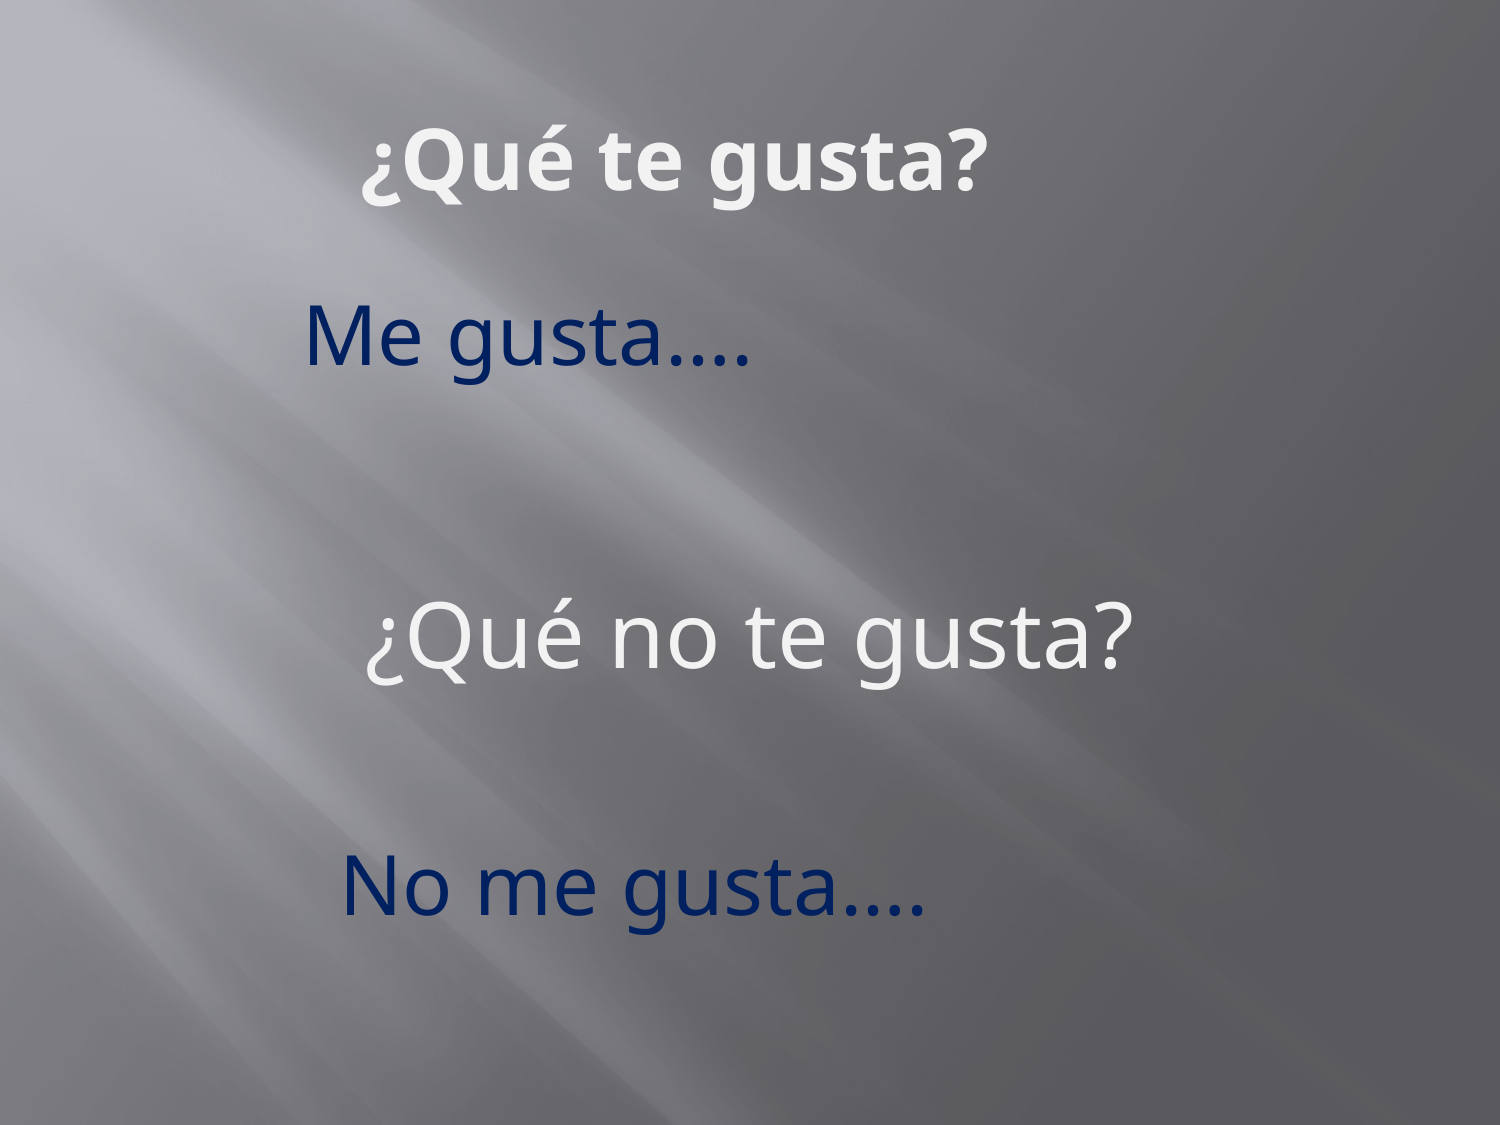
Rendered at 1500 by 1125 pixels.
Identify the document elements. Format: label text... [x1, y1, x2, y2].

title ¿Qué te gusta? [0, 62, 1350, 250]
text_box No me gusta…. [324, 825, 1263, 940]
text_box Me gusta…. [287, 275, 1225, 390]
text_box ¿Qué no te gusta? [74, 537, 1425, 725]
